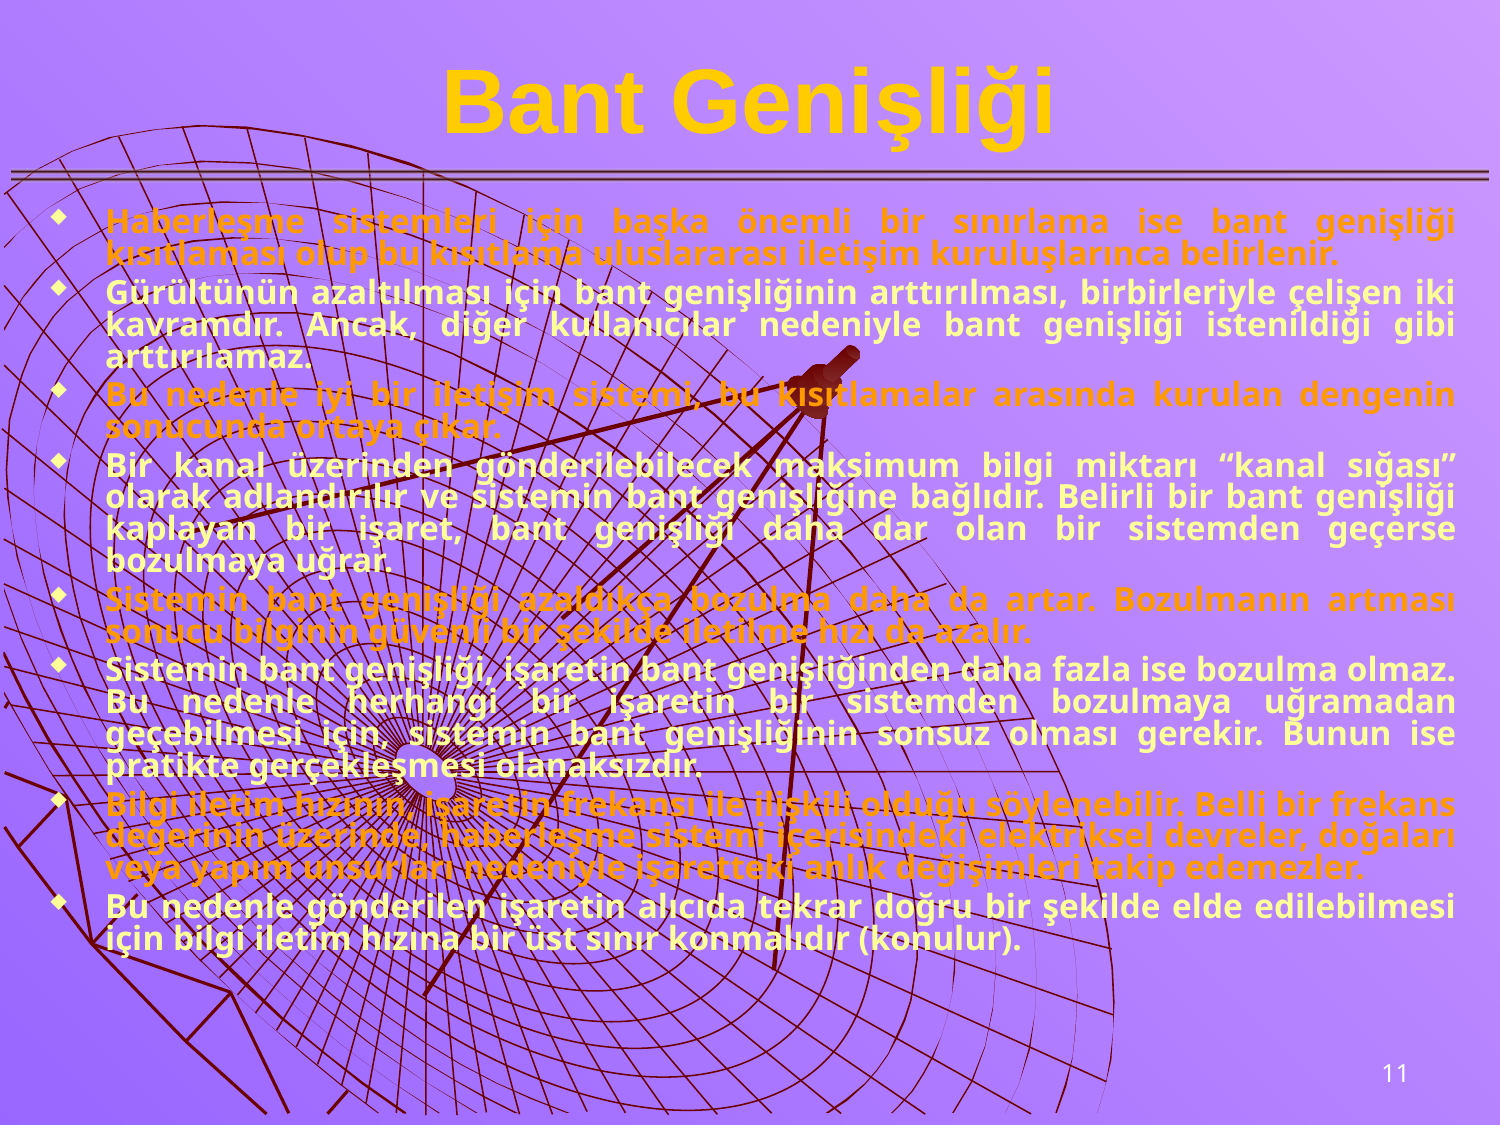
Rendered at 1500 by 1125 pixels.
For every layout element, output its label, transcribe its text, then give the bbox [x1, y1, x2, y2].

list Haberleşme sistemleri için başka önemli bir sınırlama ise bant genişliği kısıtlaması olup bu kısıtlama uluslararası iletişim kuruluşlarınca belirlenir. Gürültünün azaltılması için bant genişliğinin arttırılması, birbirleriyle çelişen iki kavramdır. Ancak, diğer kullanıcılar nedeniyle bant genişliği istenildiği gibi arttırılamaz. Bu nedenle iyi bir iletişim sistemi, bu kısıtlamalar arasında kurulan dengenin sonucunda ortaya çıkar. Bir kanal üzerinden gönderilebilecek maksimum bilgi miktarı “kanal sığası” olarak adlandırılır ve sistemin bant genişliğine bağlıdır. Belirli bir bant genişliği kaplayan bir işaret, bant genişliği daha dar olan bir sistemden geçerse bozulmaya uğrar. Sistemin bant genişliği azaldıkça bozulma daha da artar. Bozulmanın artması sonucu bilginin güvenli bir şekilde iletilme hızı da azalır. Sistemin bant genişliği, işaretin bant genişliğinden daha fazla ise bozulma olmaz. Bu nedenle herhangi bir işaretin bir sistemden bozulmaya uğramadan geçebilmesi için, sistemin bant genişliğinin sonsuz olması gerekir. Bunun ise pratikte gerçekleşmesi olanaksızdır. Bilgi iletim hızının, işaretin frekansı ile ilişkili olduğu söylenebilir. Belli bir frekans değerinin üzerinde, haberleşme sistemi içerisindeki elektriksel devreler, doğaları veya yapım unsurları nedeniyle işaretteki anlık değişimleri takip edemezler. Bu nedenle gönderilen işaretin alıcıda tekrar doğru bir şekilde elde edilebilmesi için bilgi iletim hızına bir üst sınır konmalıdır (konulur). [33, 200, 1474, 1102]
title Bant Genişliği [0, 15, 1500, 179]
